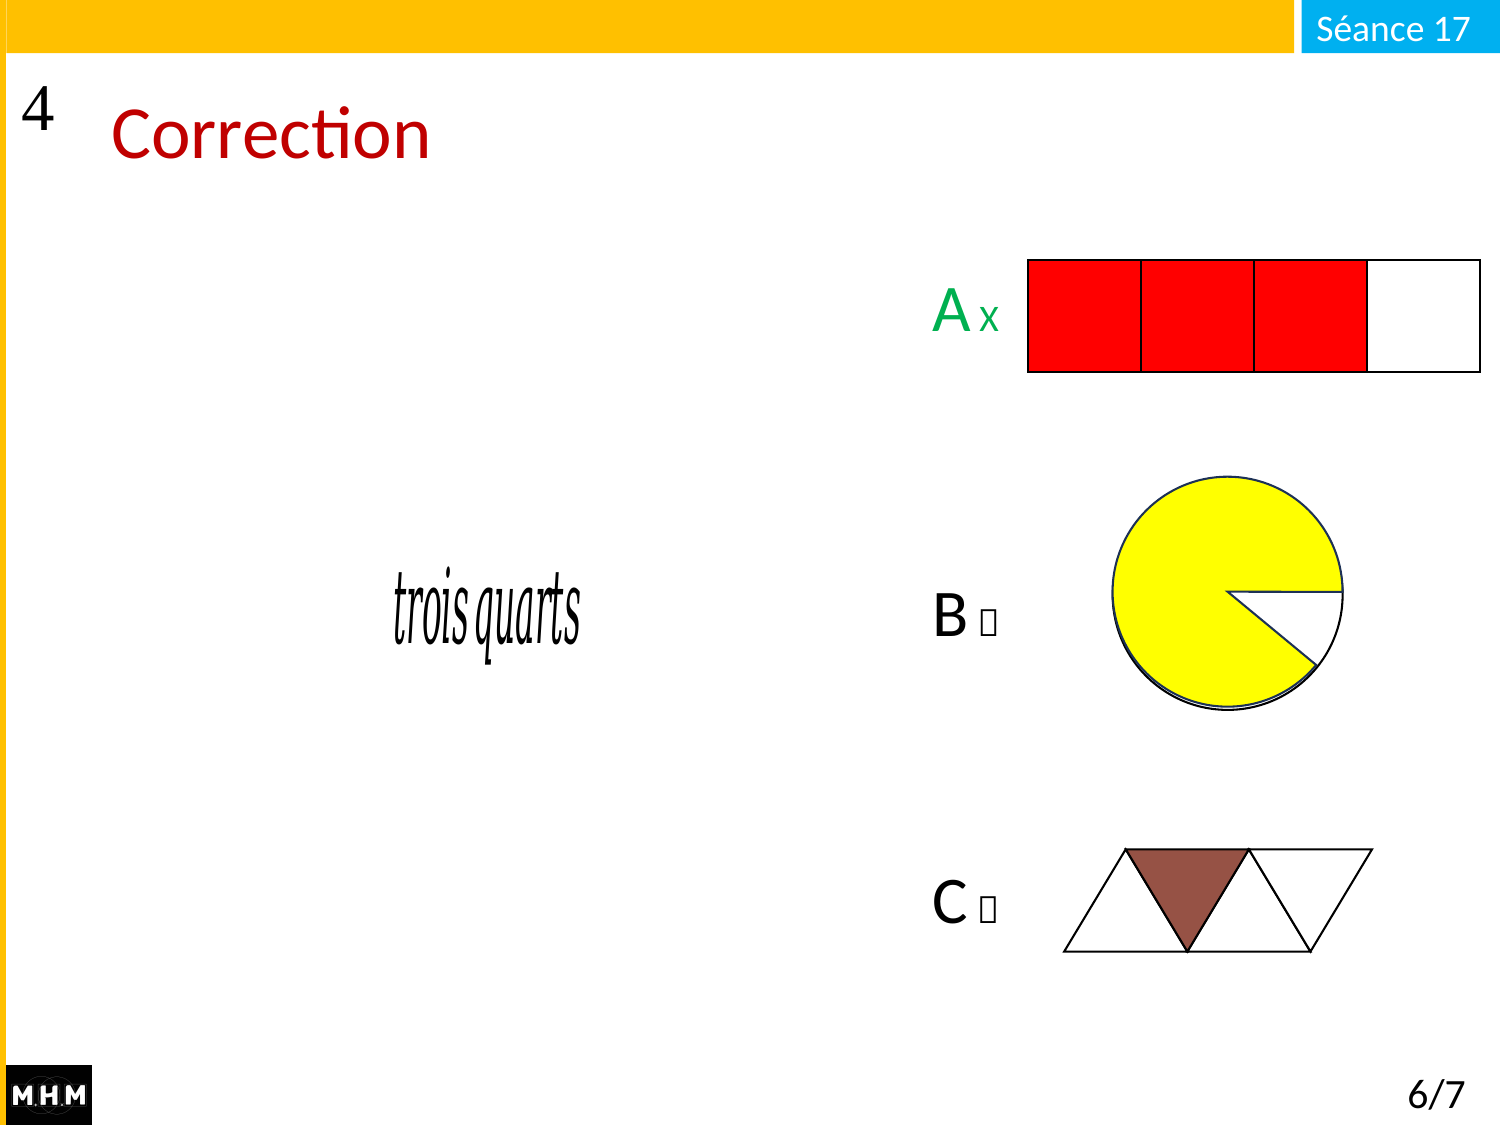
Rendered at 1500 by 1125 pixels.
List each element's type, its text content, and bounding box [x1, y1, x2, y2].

list 6/7 [1373, 1064, 1500, 1125]
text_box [1028, 259, 1480, 373]
picture [6, 1065, 92, 1125]
text_box C  [918, 849, 1064, 944]
text_box A X [917, 257, 1065, 352]
title Correction [96, 60, 1391, 208]
text_box B  [918, 562, 1065, 658]
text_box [1064, 849, 1372, 952]
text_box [1112, 476, 1343, 710]
